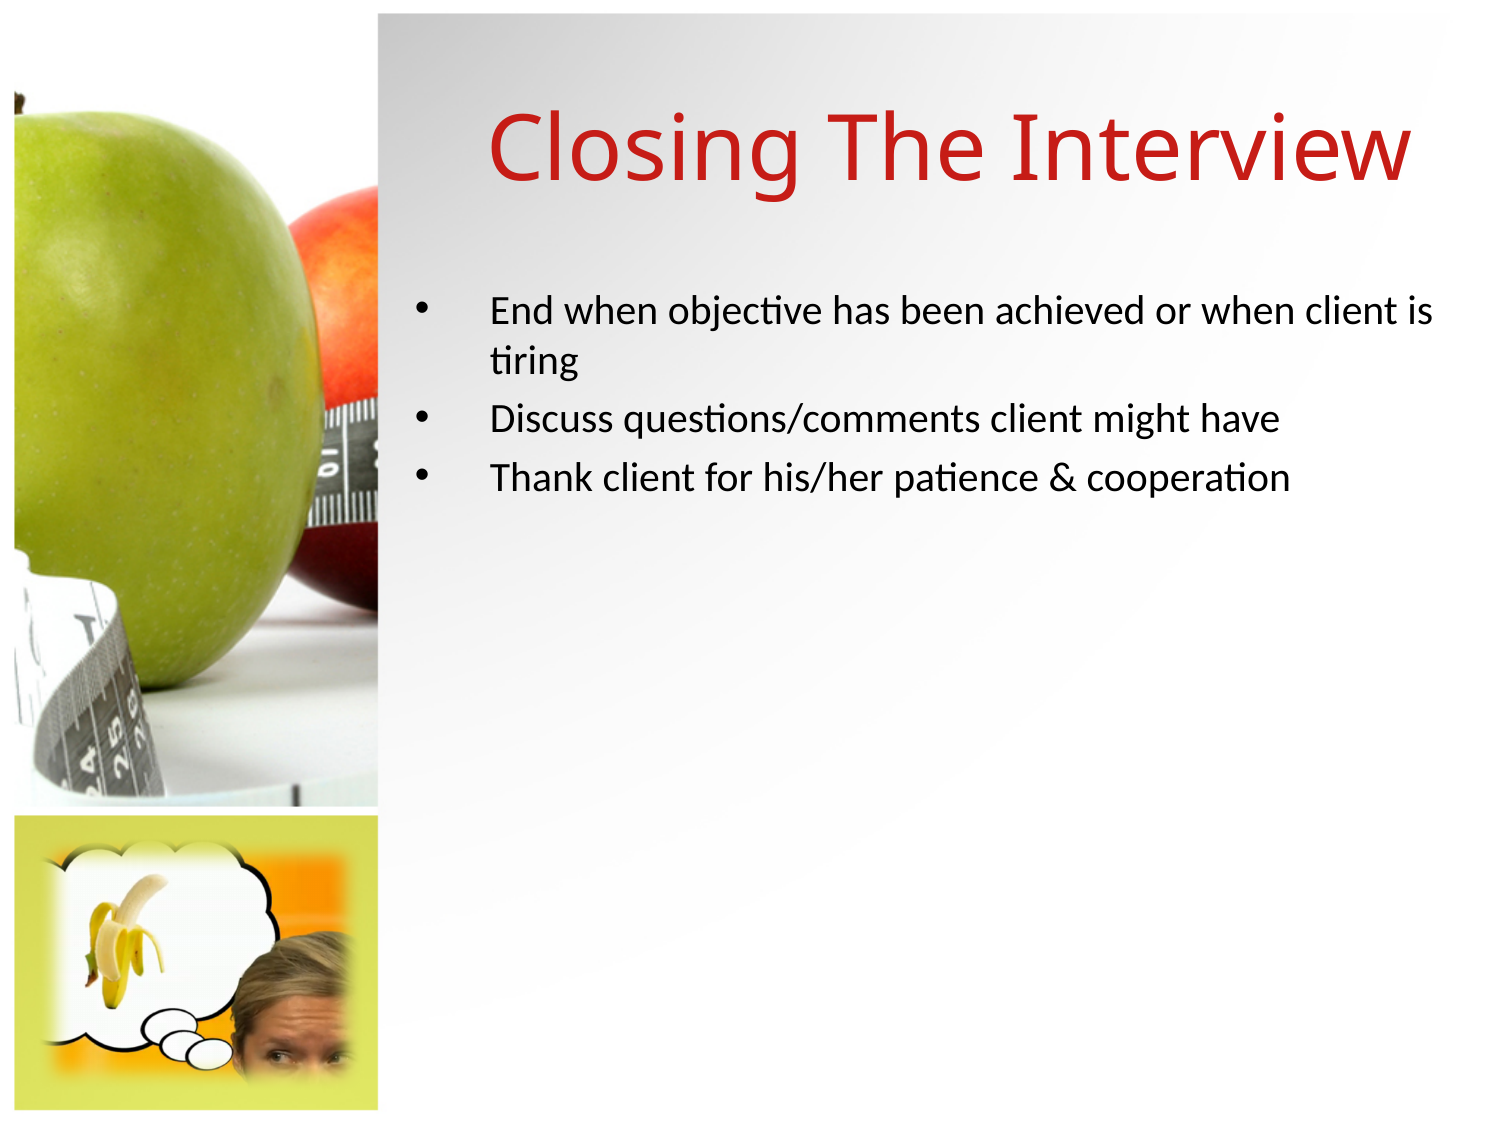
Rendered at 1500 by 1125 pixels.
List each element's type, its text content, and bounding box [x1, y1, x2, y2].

picture [0, 0, 1500, 1125]
list End when objective has been achieved or when client is tiring Discuss questions/comments client might have Thank client for his/her patience & cooperation [399, 274, 1476, 1101]
title Closing The Interview [424, 49, 1476, 238]
